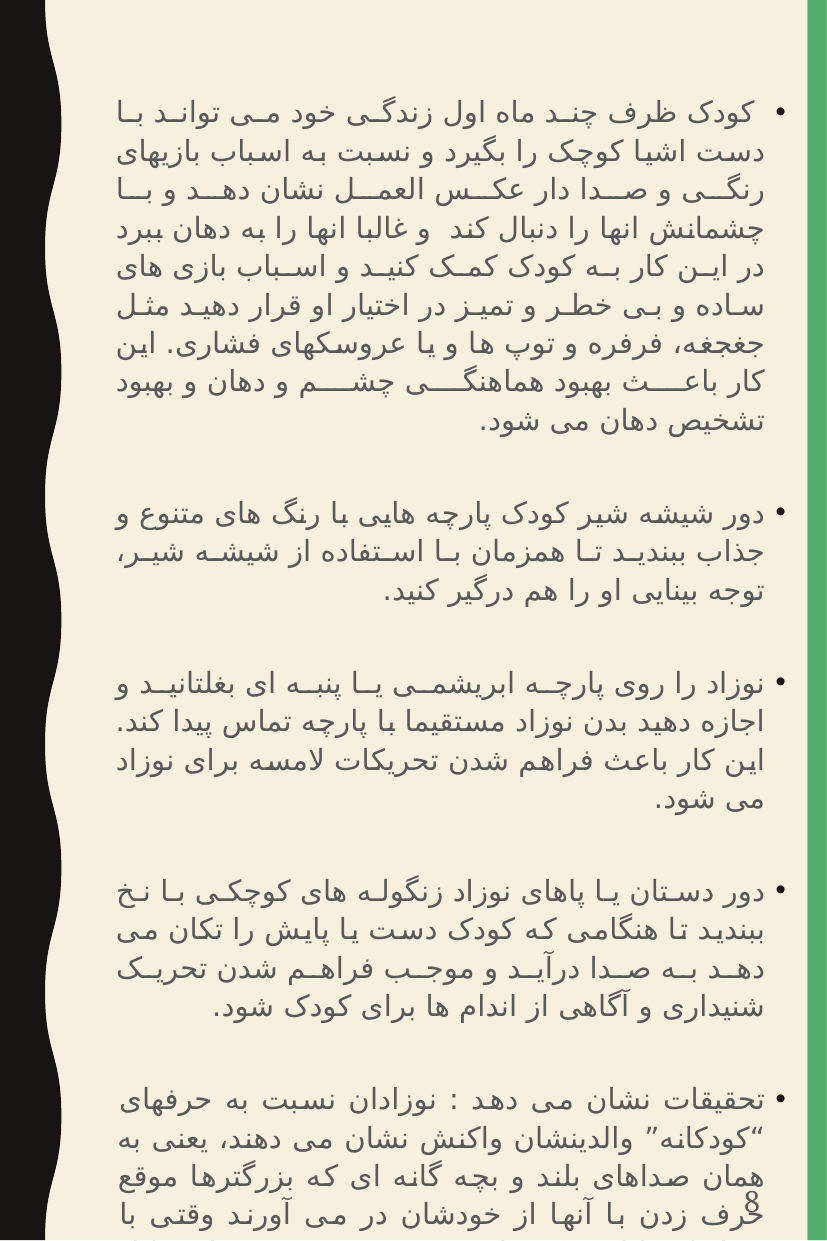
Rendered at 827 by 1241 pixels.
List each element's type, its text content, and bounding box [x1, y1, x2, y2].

slide_number 8 [700, 1170, 776, 1233]
list کودک ظرف چند ماه اول زندگی خود می تواند با دست اشیا کوچک را بگیرد و نسبت به اسباب بازیهای رنگی و صدا دار عکس العمل نشان دهد و با چشمانش انها را دنبال کند و غالبا انها را به دهان ببرد در این کار به کودک کمک کنید و اسباب بازی های ساده و بی خطر و تمیز در اختیار او قرار دهید مثل جغجغه، فرفره و توپ ها و یا عروسکهای فشاری. این کار باعث بهبود هماهنگی چشم و دهان و بهبود تشخیص دهان می شود. دور شیشه شیر کودک پارچه هایی با رنگ های متنوع و جذاب ببندید تا همزمان با استفاده از شیشه شیر، توجه بینایی او را هم درگیر کنید. نوزاد را روی پارچه ابریشمی یا پنبه ای بغلتانید و اجازه دهید بدن نوزاد مستقیما با پارچه تماس پیدا کند. این کار باعث فراهم شدن تحریکات لامسه برای نوزاد می شود. دور دستان یا پاهای نوزاد زنگوله های کوچکی با نخ ببندید تا هنگامی که کودک دست یا پایش را تکان می دهد به صدا درآید و موجب فراهم شدن تحریک شنیداری و آگاهی از اندام ها برای کودک شود. تحقیقات نشان می دهد : نوزادان نسبت به حرفهای “کودکانه” والدینشان واکنش نشان می دهند، یعنی به همان صداهای بلند و بچه گانه ای که بزرگترها موقع حرف زدن با آنها از خودشان در می آورند وقتی با نوزادتان با لحنه کودکانه حرف می زنید، در واقع با او ارتباط برقرار می کنید و او را تشویق می کنید صداهایی را در پاسخ به شما از خودش درآورد. این کار موجب تقویت مهارت های زبانی او می شود. همین طور که دارید با لحن کودکانه با نوزادتان حرف می زنید، او را نزدیک صورت تان نگه دارید و مستقیم به چشم هایش نگاه کنید. [100, 82, 801, 649]
